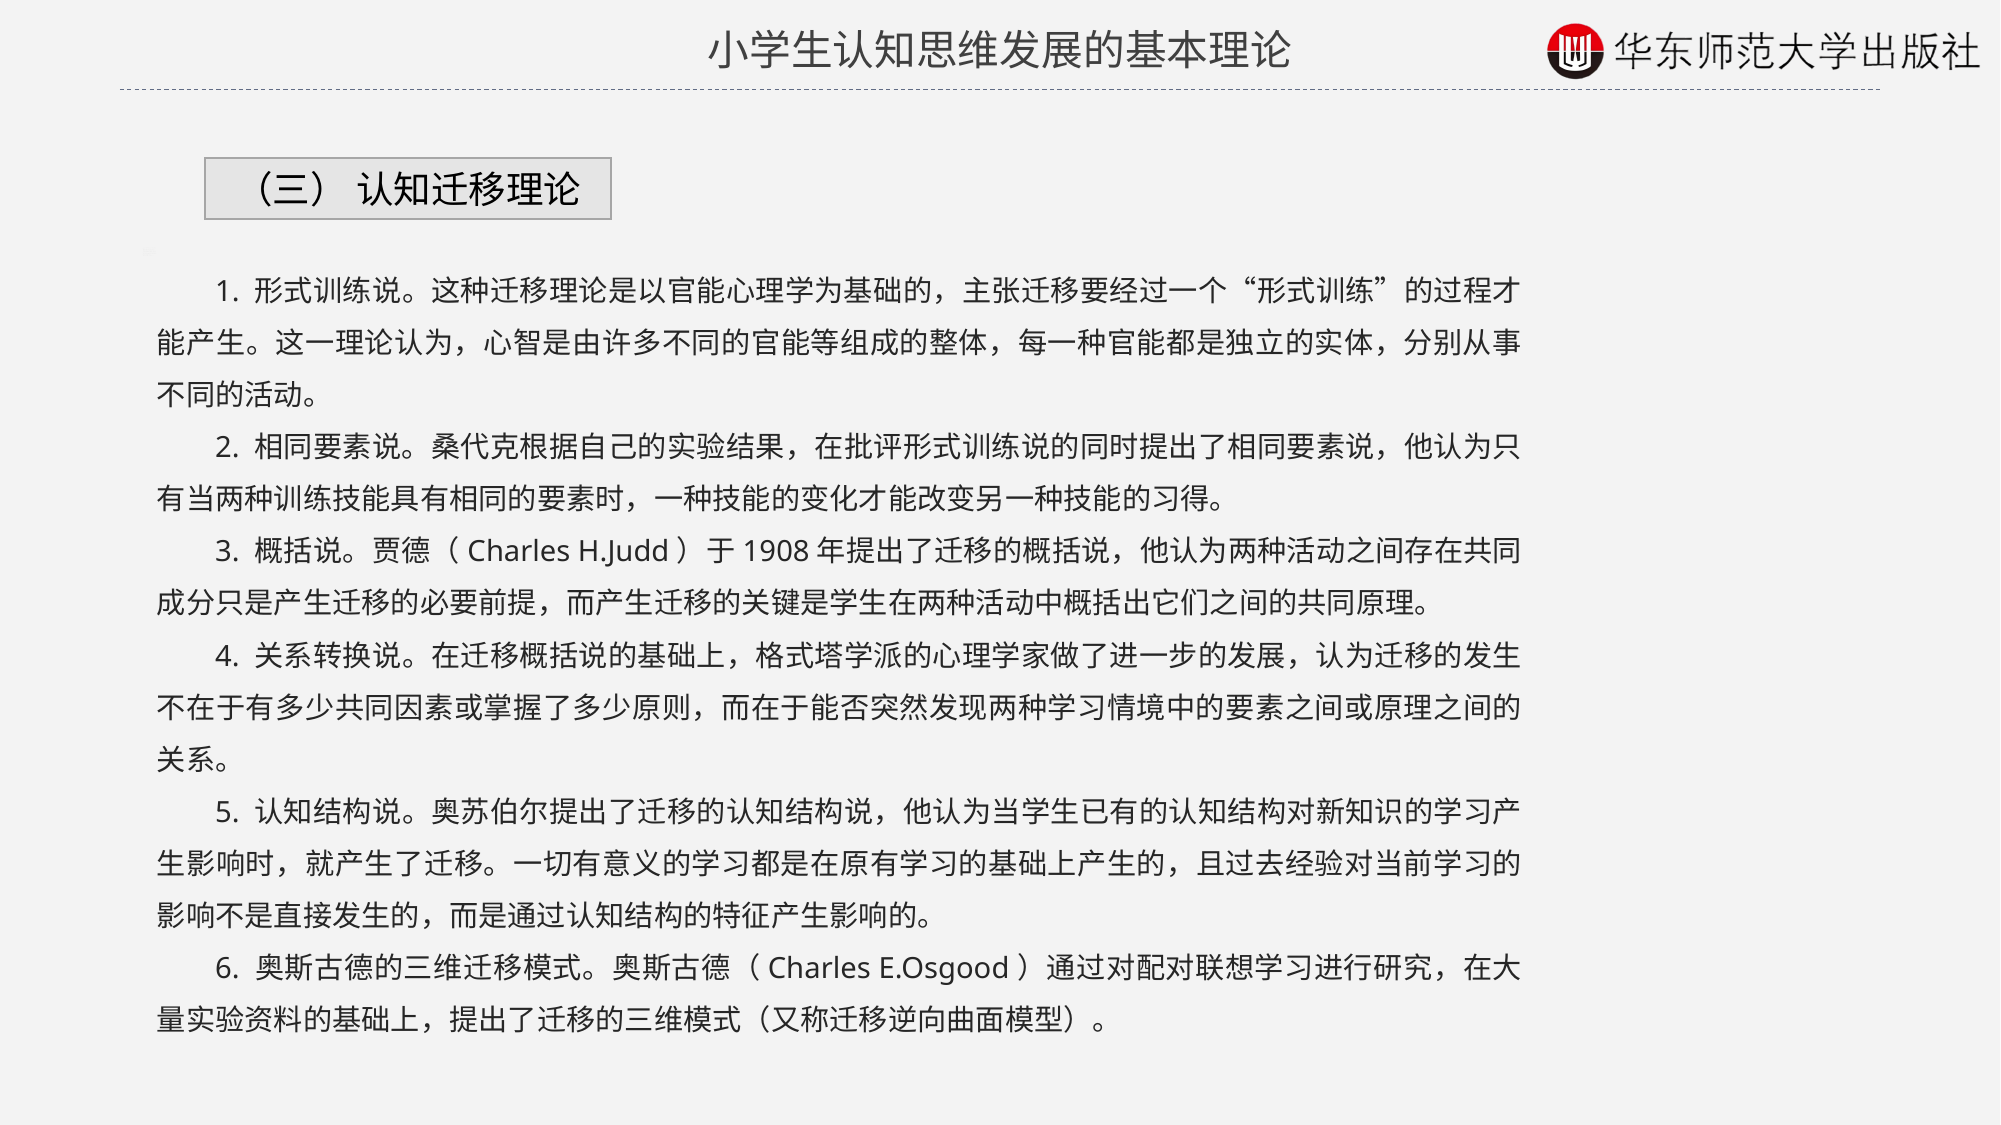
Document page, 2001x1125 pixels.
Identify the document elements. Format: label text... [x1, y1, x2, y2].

text_box 1. 形式训练说。这种迁移理论是以官能心理学为基础的，主张迁移要经过一个“形式训练”的过程才能产生。这一理论认为，心智是由许多不同的官能等组成的整体，每一种官能都是独立的实体，分别从事不同的活动。 2. 相同要素说。桑代克根据自己的实验结果，在批评形式训练说的同时提出了相同要素说，他认为只有当两种训练技能具有相同的要素时，一种技能的变化才能改变另一种技能的习得。 3. 概括说。贾德（Charles H.Judd）于1908年提出了迁移的概括说，他认为两种活动之间存在共同成分只是产生迁移的必要前提，而产生迁移的关键是学生在两种活动中概括出它们之间的共同原理。 4. 关系转换说。在迁移概括说的基础上，格式塔学派的心理学家做了进一步的发展，认为迁移的发生不在于有多少共同因素或掌握了多少原则，而在于能否突然发现两种学习情境中的要素之间或原理之间的关系。 5. 认知结构说。奥苏伯尔提出了迁移的认知结构说，他认为当学生已有的认知结构对新知识的学习产生影响时，就产生了迁移。一切有意义的学习都是在原有学习的基础上产生的，且过去经验对当前学习的影响不是直接发生的，而是通过认知结构的特征产生影响的。 6. 奥斯古德的三维迁移模式。奥斯古德（Charles E.Osgood）通过对配对联想学习进行研究，在大量实验资料的基础上，提出了迁移的三维模式（又称迁移逆向曲面模型）。 [142, 247, 1537, 1044]
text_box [1536, 13, 1989, 83]
text_box 小学生认知思维发展的基本理论 [680, 23, 1320, 74]
text_box （三） 认知迁移理论 [204, 157, 612, 220]
